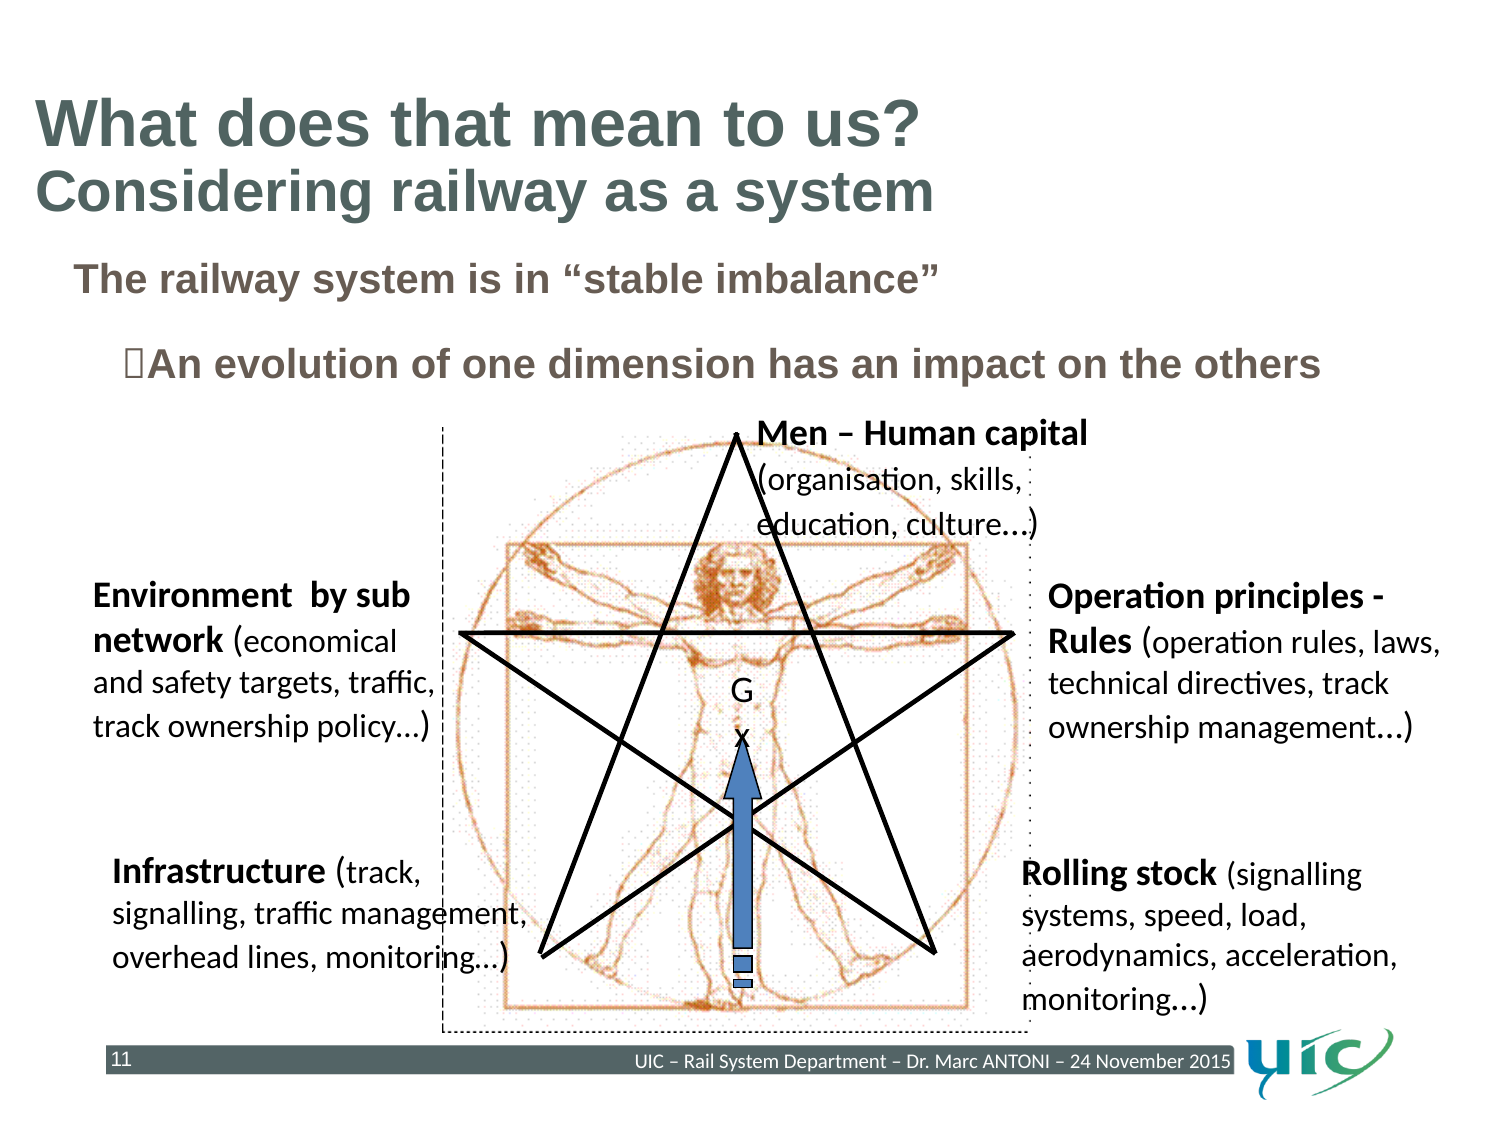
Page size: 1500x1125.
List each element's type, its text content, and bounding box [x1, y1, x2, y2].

slide_number 11 [110, 1045, 229, 1075]
text_box Rolling stock (signalling systems, speed, load, aerodynamics, acceleration, monitoring…) [1036, 840, 1493, 1026]
text_box Men – Human capital (organisation, skills, education, culture…) [741, 400, 1176, 551]
text_box UIC – Rail System Department – Dr. Marc ANTONI – 24 November 2015 [41, 1040, 1247, 1085]
title What does that mean to us? Considering railway as a system [35, 161, 1253, 224]
picture [106, 427, 1394, 1100]
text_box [458, 432, 1015, 958]
text_box Environment by sub network (economical and safety targets, traffic, track ownership policy…) [78, 562, 437, 753]
text_box Infrastructure (track, signalling, traffic management, overhead lines, monitoring…) [97, 838, 437, 984]
text_box Operation principles - Rules (operation rules, laws, technical directives, track ownership management…) [1036, 563, 1476, 754]
text_box The railway system is in “stable imbalance” An evolution of one dimension has an impact on the others [73, 251, 1409, 343]
